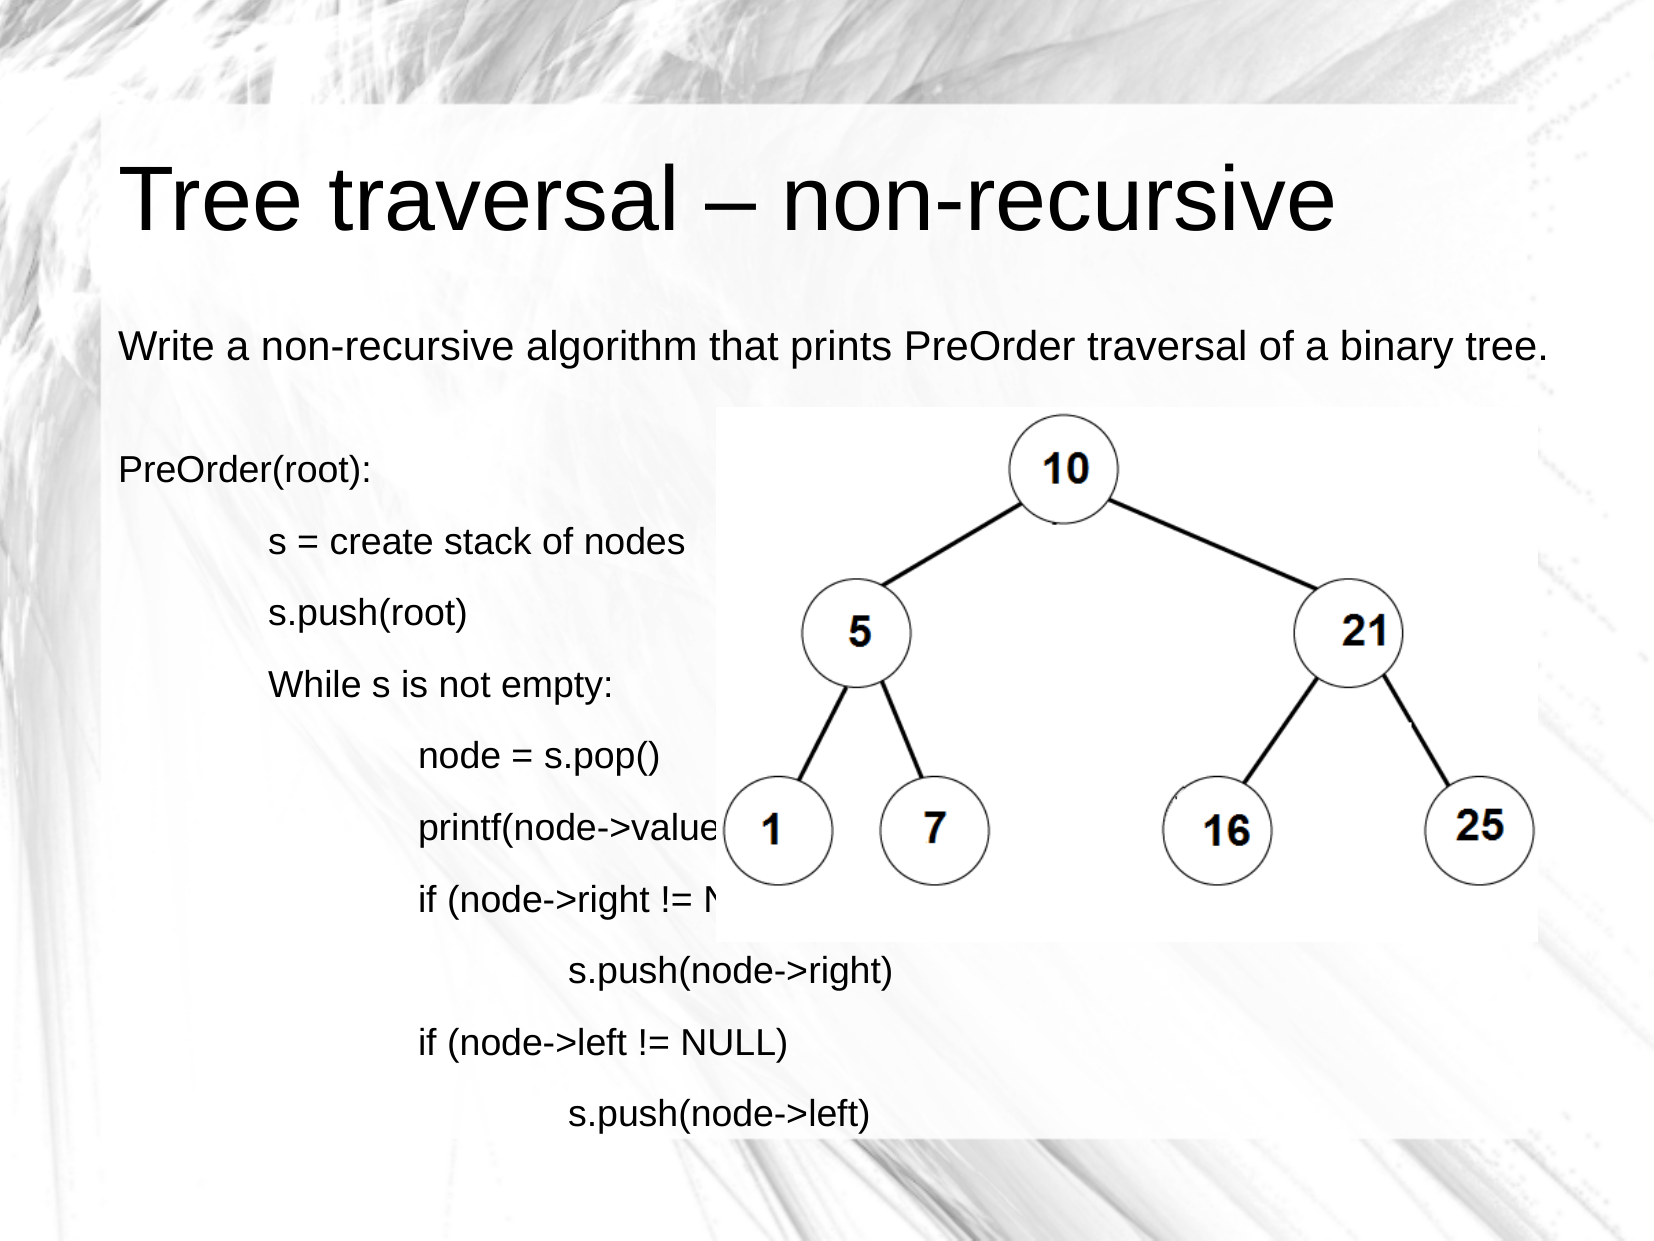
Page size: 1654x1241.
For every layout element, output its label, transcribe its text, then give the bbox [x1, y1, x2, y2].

title Tree traversal – non-recursive [118, 93, 1506, 299]
list Write a non-recursive algorithm that prints PreOrder traversal of a binary tree. PreOrder(root): s = create stack of nodes s.push(root) While s is not empty: node = s.pop() printf(node->value if (node->right != NULL) s.push(node->right) if (node->left != NULL) s.push(node->left) [118, 319, 1571, 1109]
picture [0, 0, 1654, 1241]
